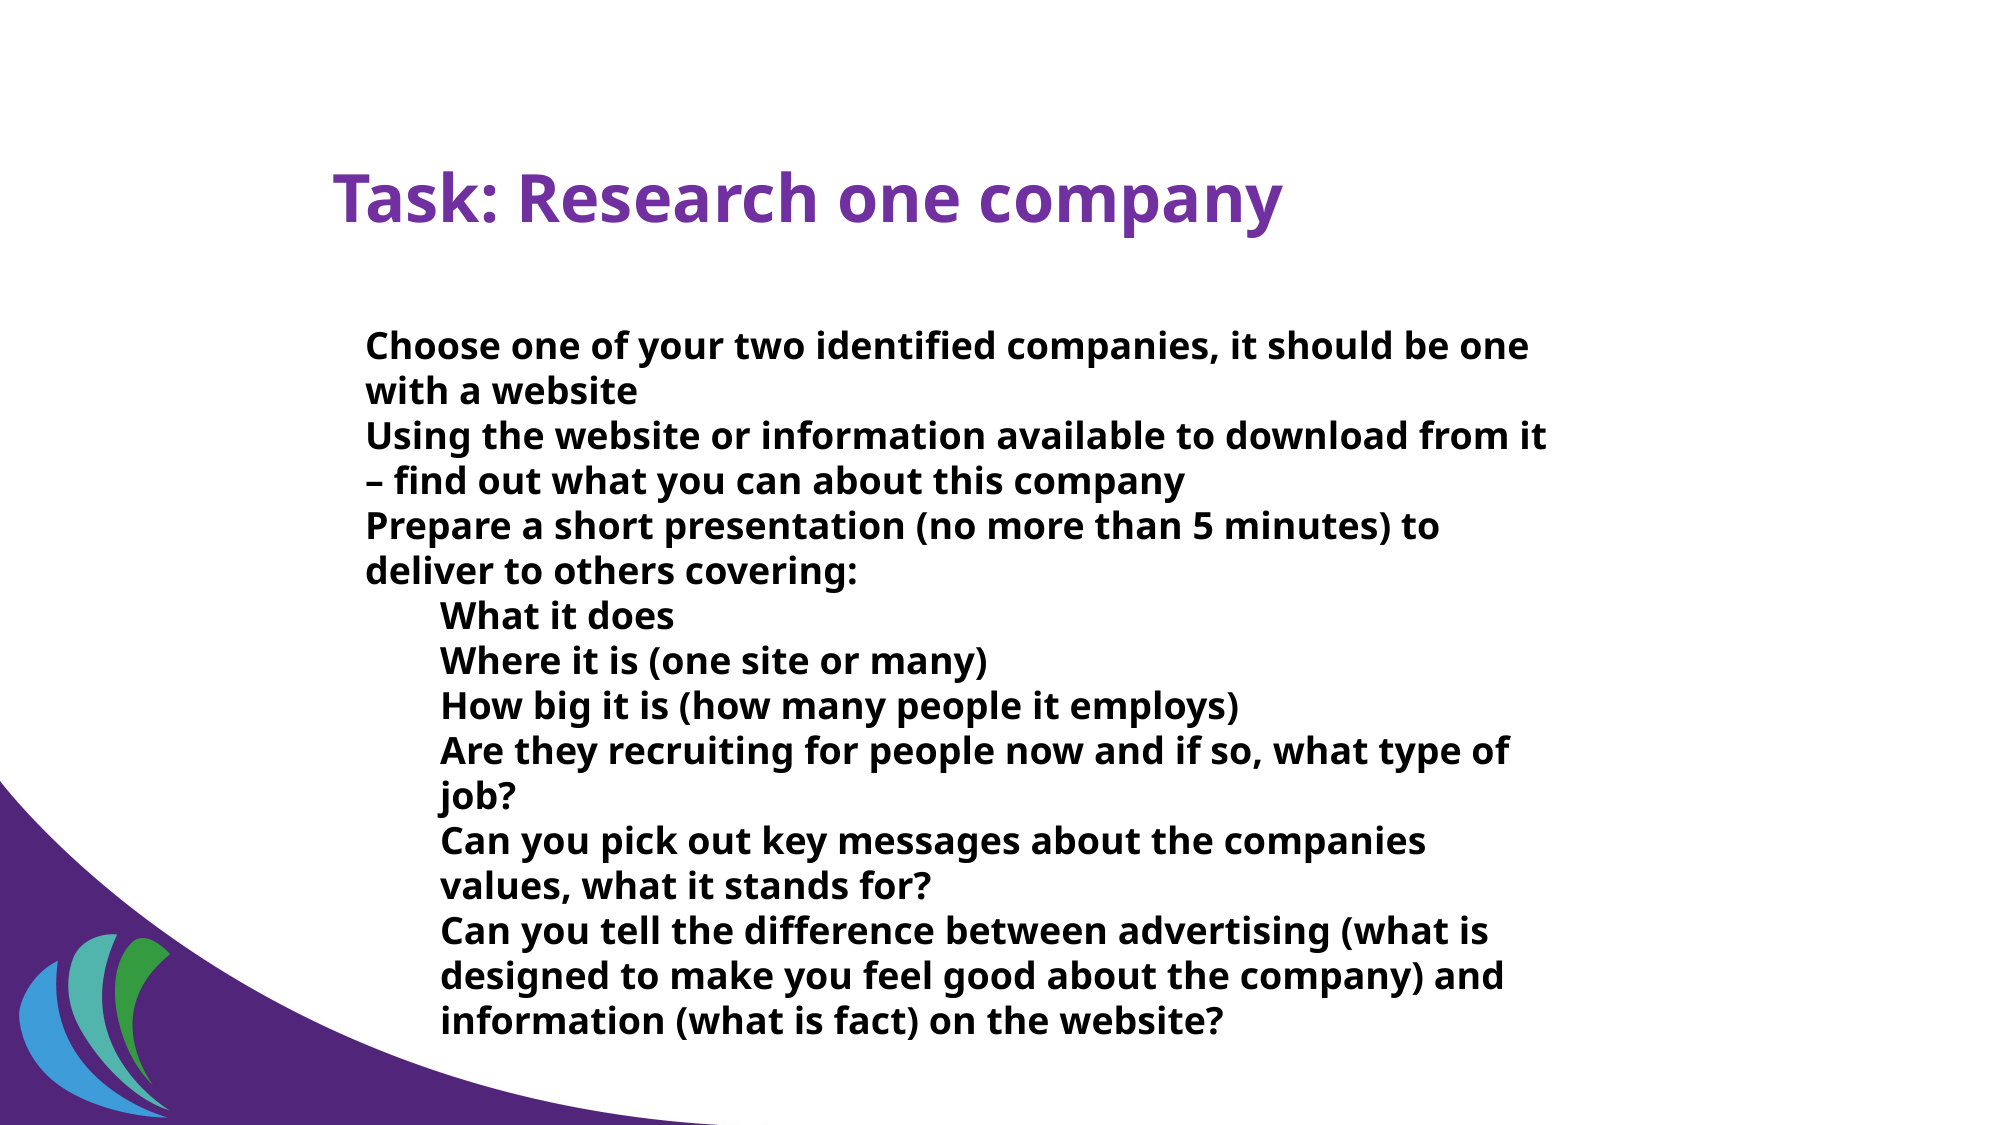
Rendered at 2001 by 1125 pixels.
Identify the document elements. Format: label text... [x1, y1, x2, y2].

text_box Choose one of your two identified companies, it should be one with a website Using the website or information available to download from it – find out what you can about this company Prepare a short presentation (no more than 5 minutes) to deliver to others covering: What it does Where it is (one site or many) How big it is (how many people it employs) Are they recruiting for people now and if so, what type of job? Can you pick out key messages about the companies values, what it stands for? Can you tell the difference between advertising (what is designed to make you feel good about the company) and information (what is fact) on the website? [350, 314, 1579, 1050]
picture [0, 1, 2000, 1125]
text_box Task: Research one company [317, 148, 1300, 243]
